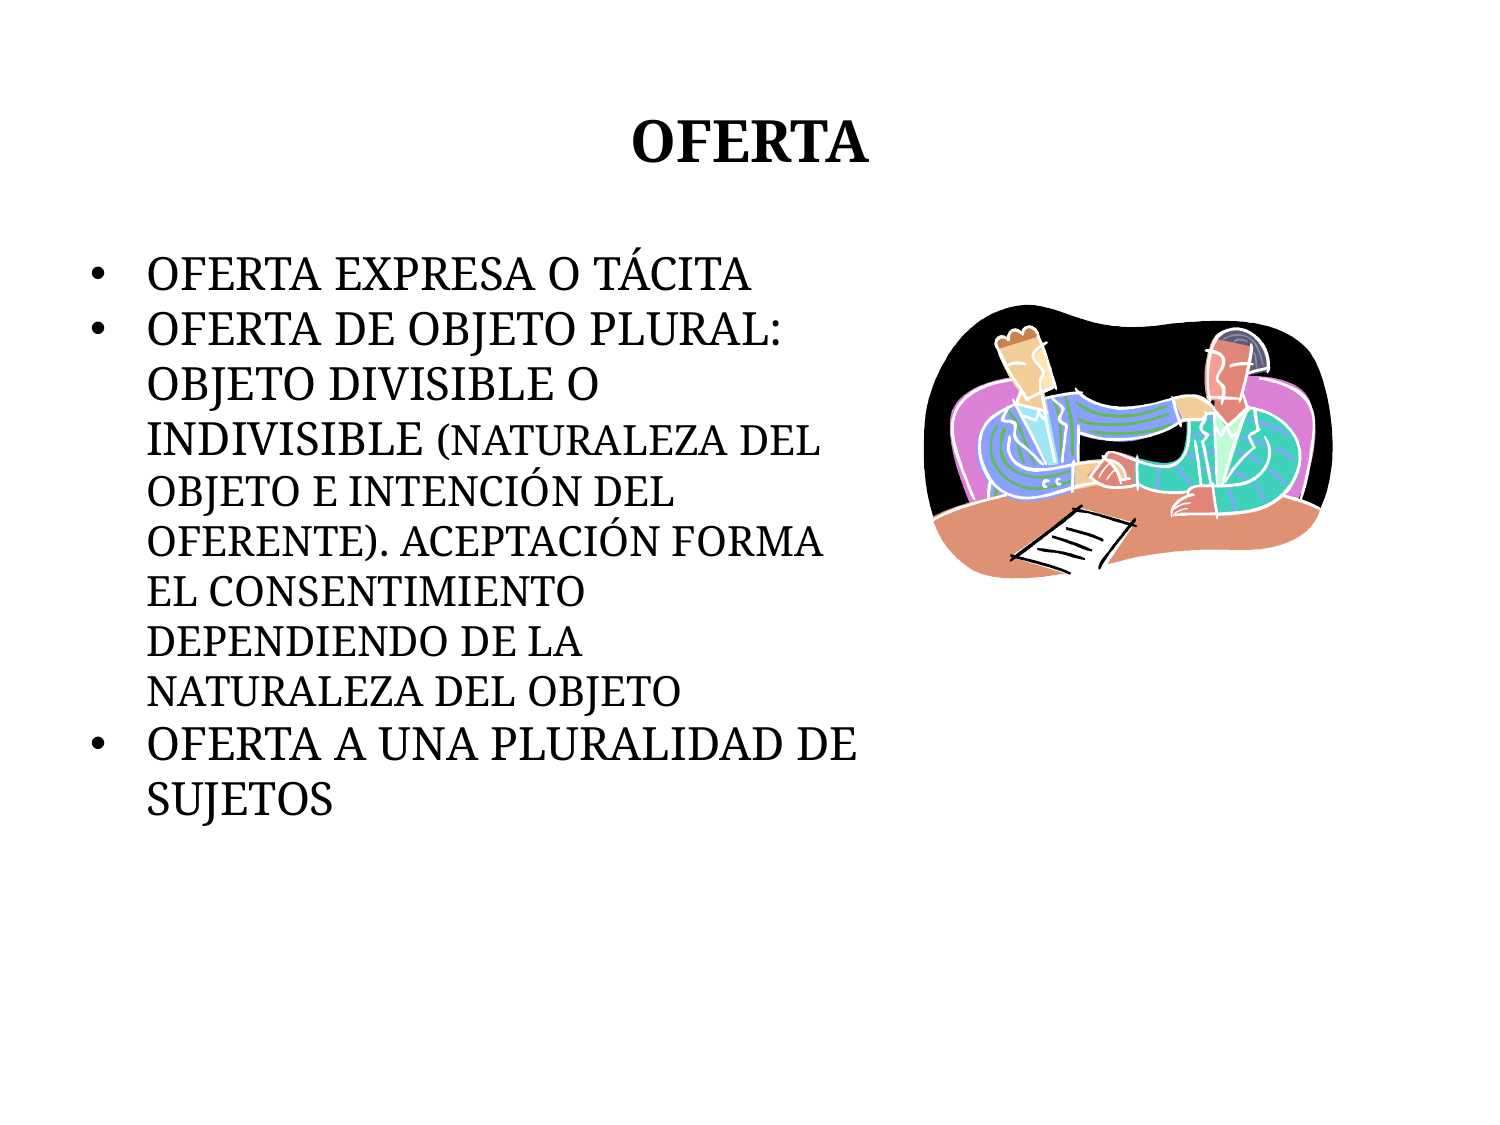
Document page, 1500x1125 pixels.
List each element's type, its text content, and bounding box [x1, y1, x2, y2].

picture [918, 299, 1338, 584]
title OFERTA [75, 45, 1425, 233]
list OFERTA EXPRESA O TÁCITA OFERTA DE OBJETO PLURAL: OBJETO DIVISIBLE O INDIVISIBLE (NATURALEZA DEL OBJETO E INTENCIÓN DEL OFERENTE). ACEPTACIÓN FORMA EL CONSENTIMIENTO DEPENDIENDO DE LA NATURALEZA DEL OBJETO OFERTA A UNA PLURALIDAD DE SUJETOS [75, 237, 875, 1038]
